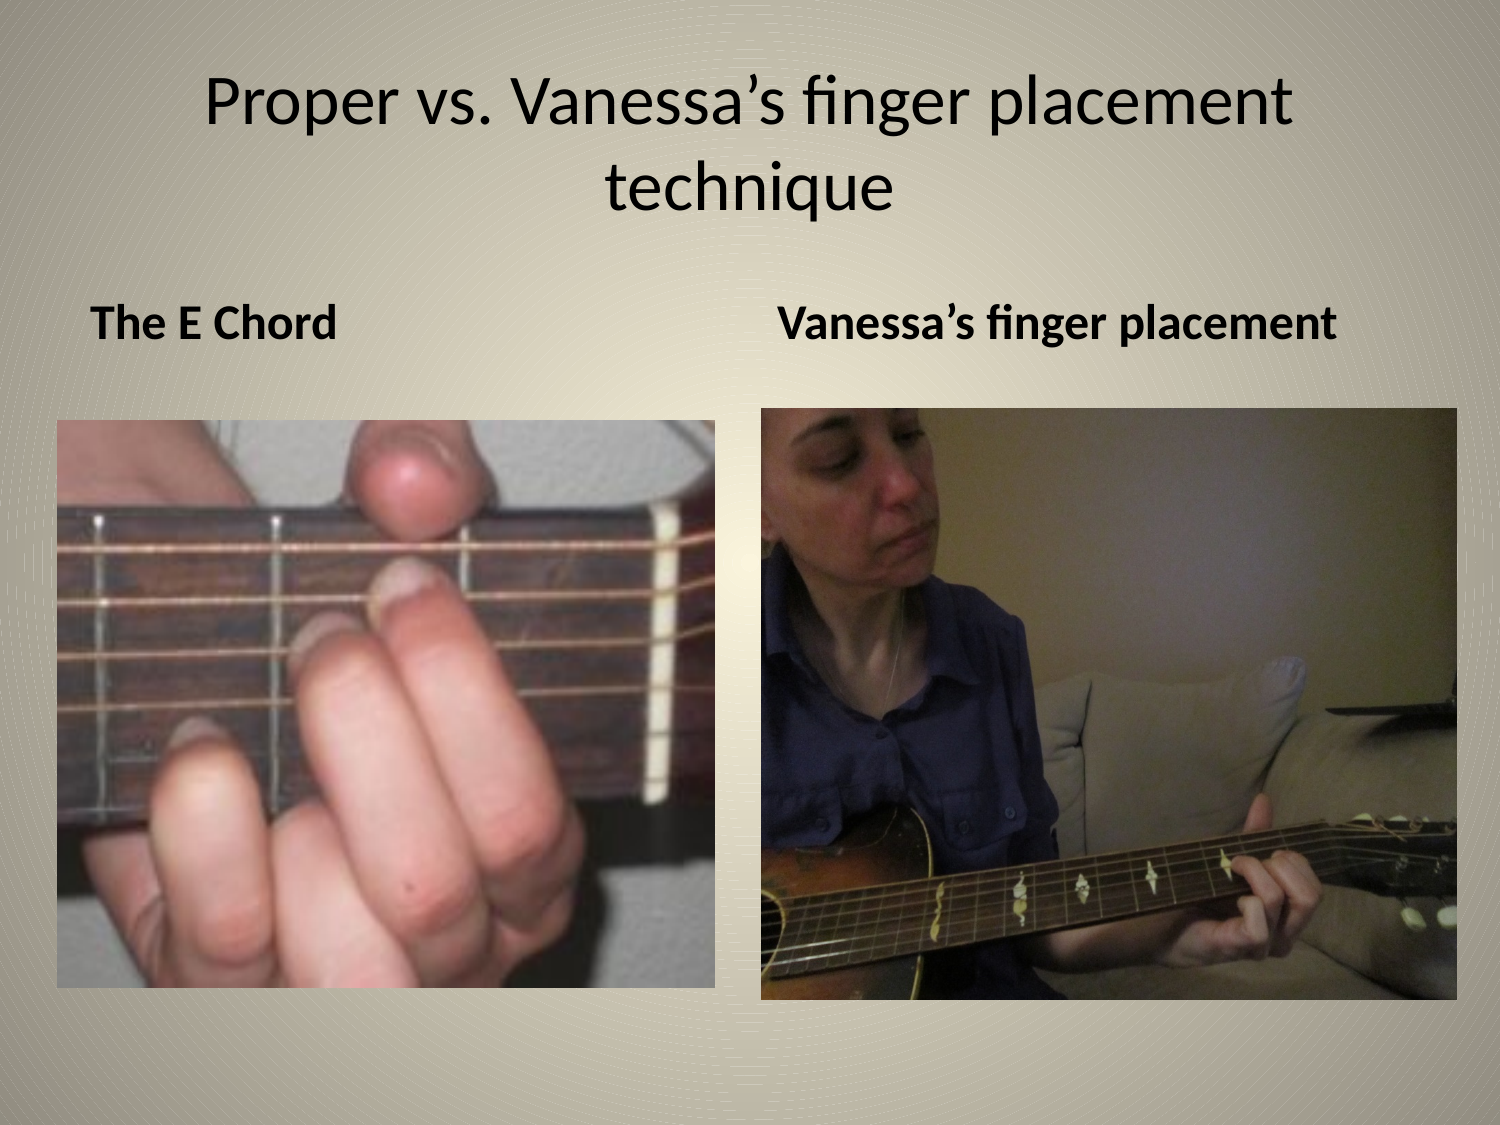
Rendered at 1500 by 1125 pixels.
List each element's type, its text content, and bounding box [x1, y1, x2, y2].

list Vanessa’s finger placement [761, 251, 1425, 357]
list The E Chord [75, 251, 738, 357]
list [56, 420, 715, 988]
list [761, 408, 1457, 1000]
title Proper vs. Vanessa’s finger placement technique [75, 45, 1425, 233]
